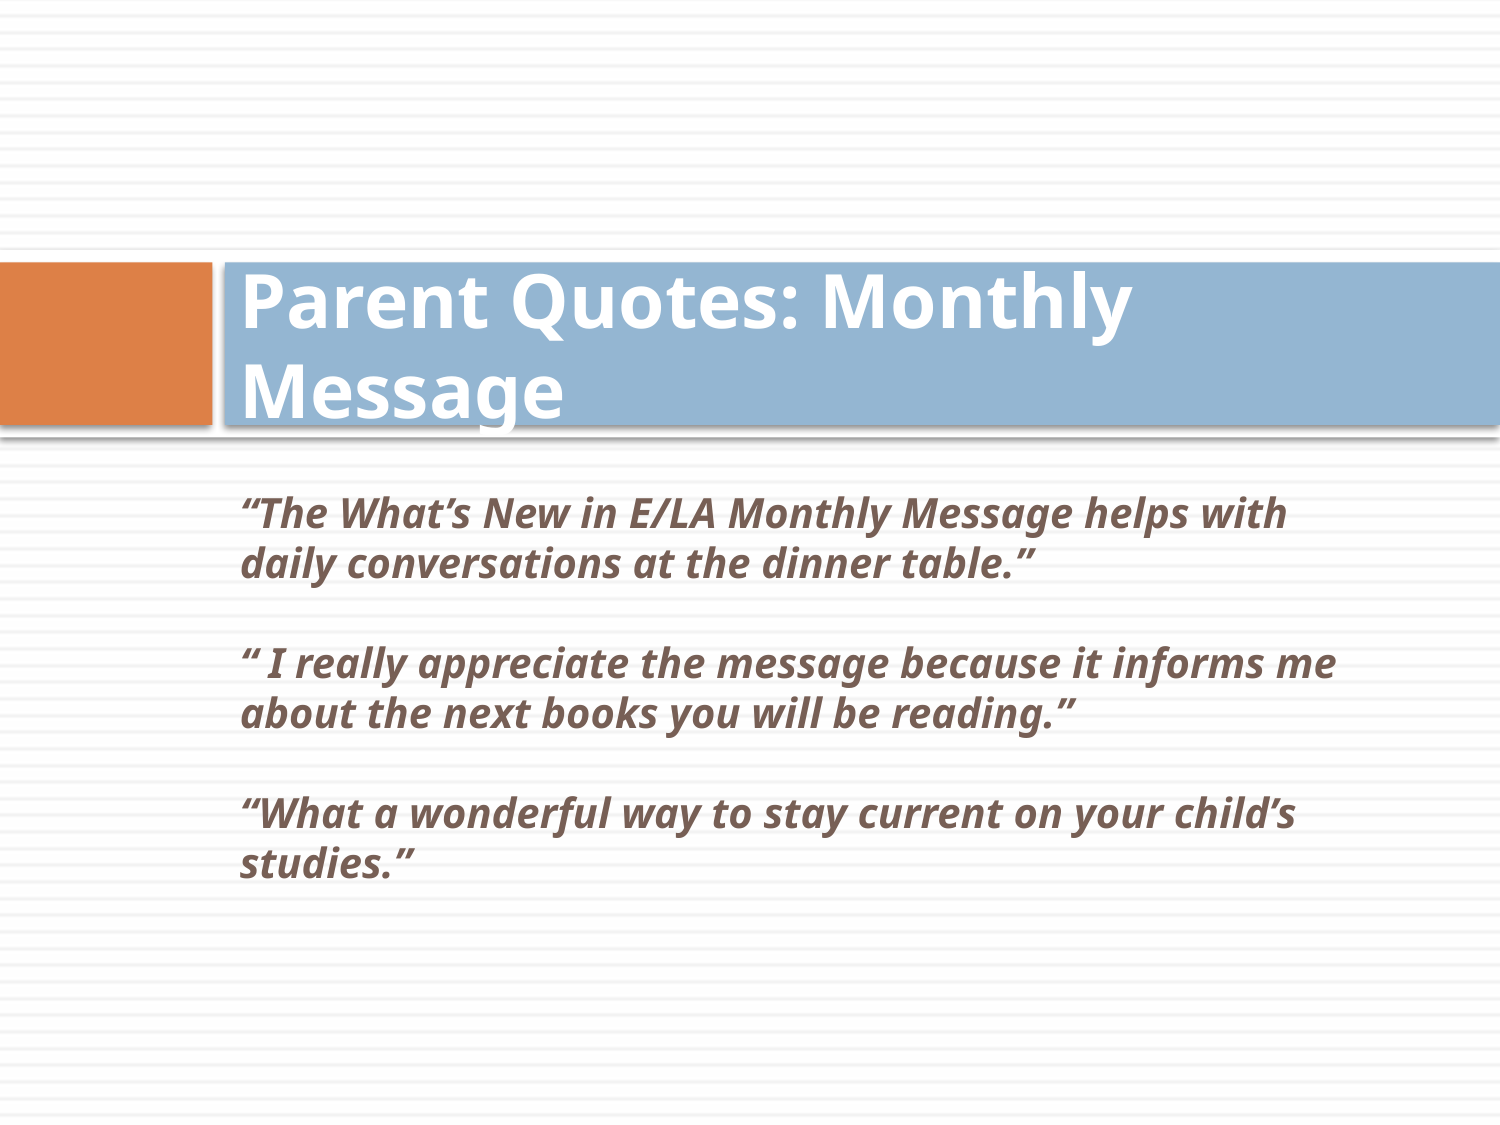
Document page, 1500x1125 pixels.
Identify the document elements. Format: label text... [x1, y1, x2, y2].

title Parent Quotes: Monthly Message [225, 262, 1475, 425]
list “The What’s New in E/LA Monthly Message helps with daily conversations at the dinner table.” “ I really appreciate the message because it informs me about the next books you will be reading.” “What a wonderful way to stay current on your child’s studies.” [225, 450, 1394, 988]
